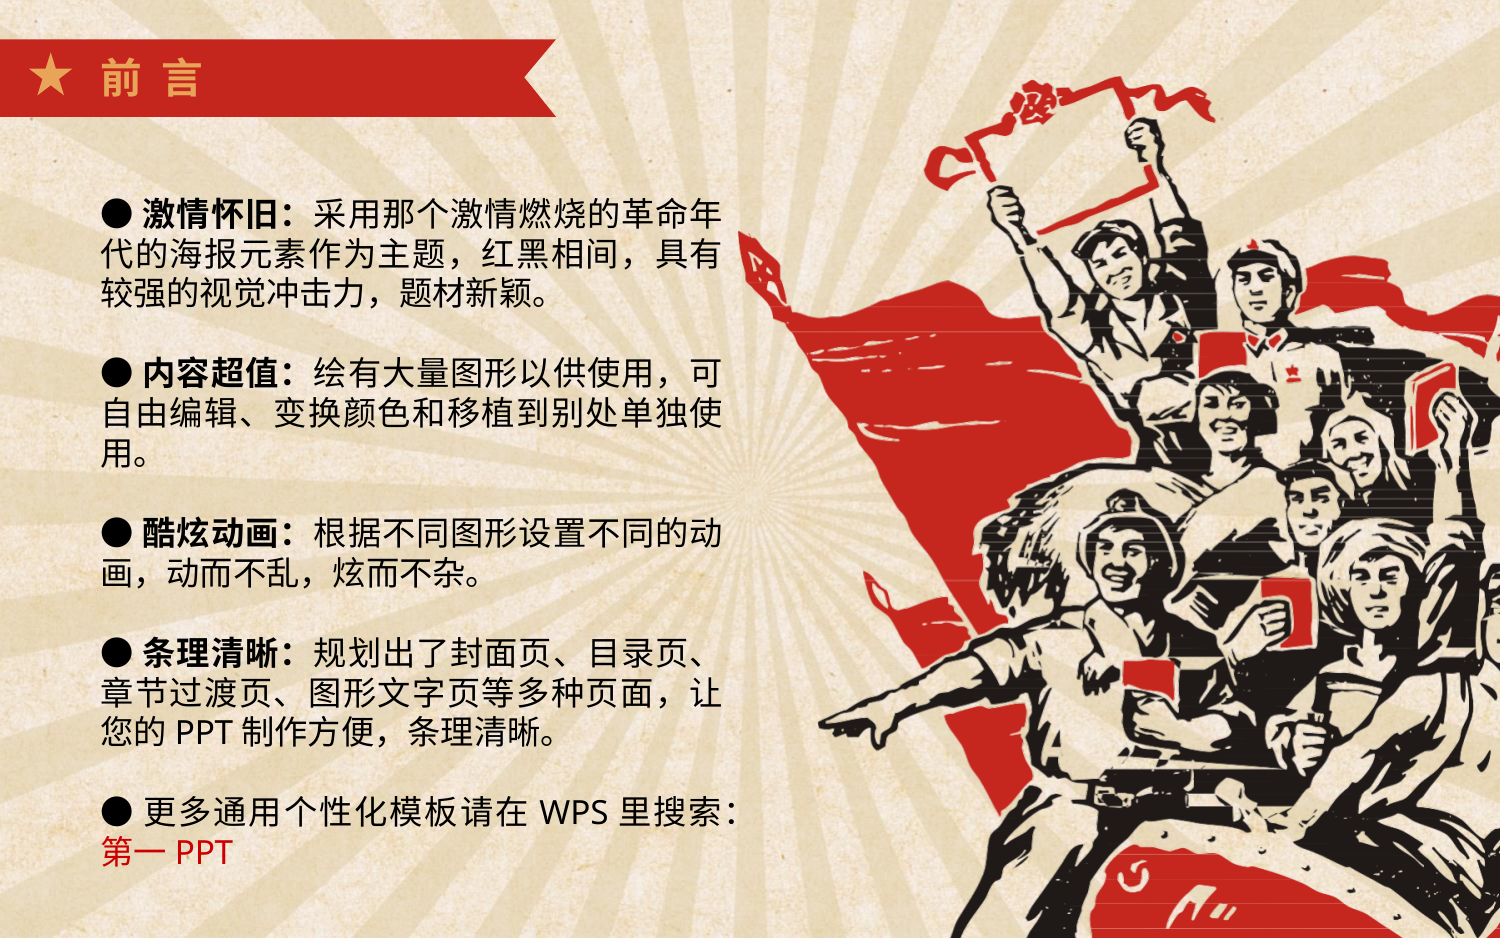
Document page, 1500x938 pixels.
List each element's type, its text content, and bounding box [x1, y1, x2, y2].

text_box [29, 52, 73, 96]
text_box [0, 39, 557, 117]
text_box ●激情怀旧：采用那个激情燃烧的革命年代的海报元素作为主题，红黑相间，具有较强的视觉冲击力，题材新颖。 ●内容超值：绘有大量图形以供使用，可自由编辑、变换颜色和移植到别处单独使用。 ●酷炫动画：根据不同图形设置不同的动画，动而不乱，炫而不杂。 ●条理清晰：规划出了封面页、目录页、章节过渡页、图形文字页等多种页面，让您的PPT制作方便，条理清晰。 ●更多通用个性化模板请在WPS里搜索：第一PPT [85, 185, 738, 879]
text_box 前 言 [88, 46, 216, 109]
picture [0, 0, 1500, 938]
